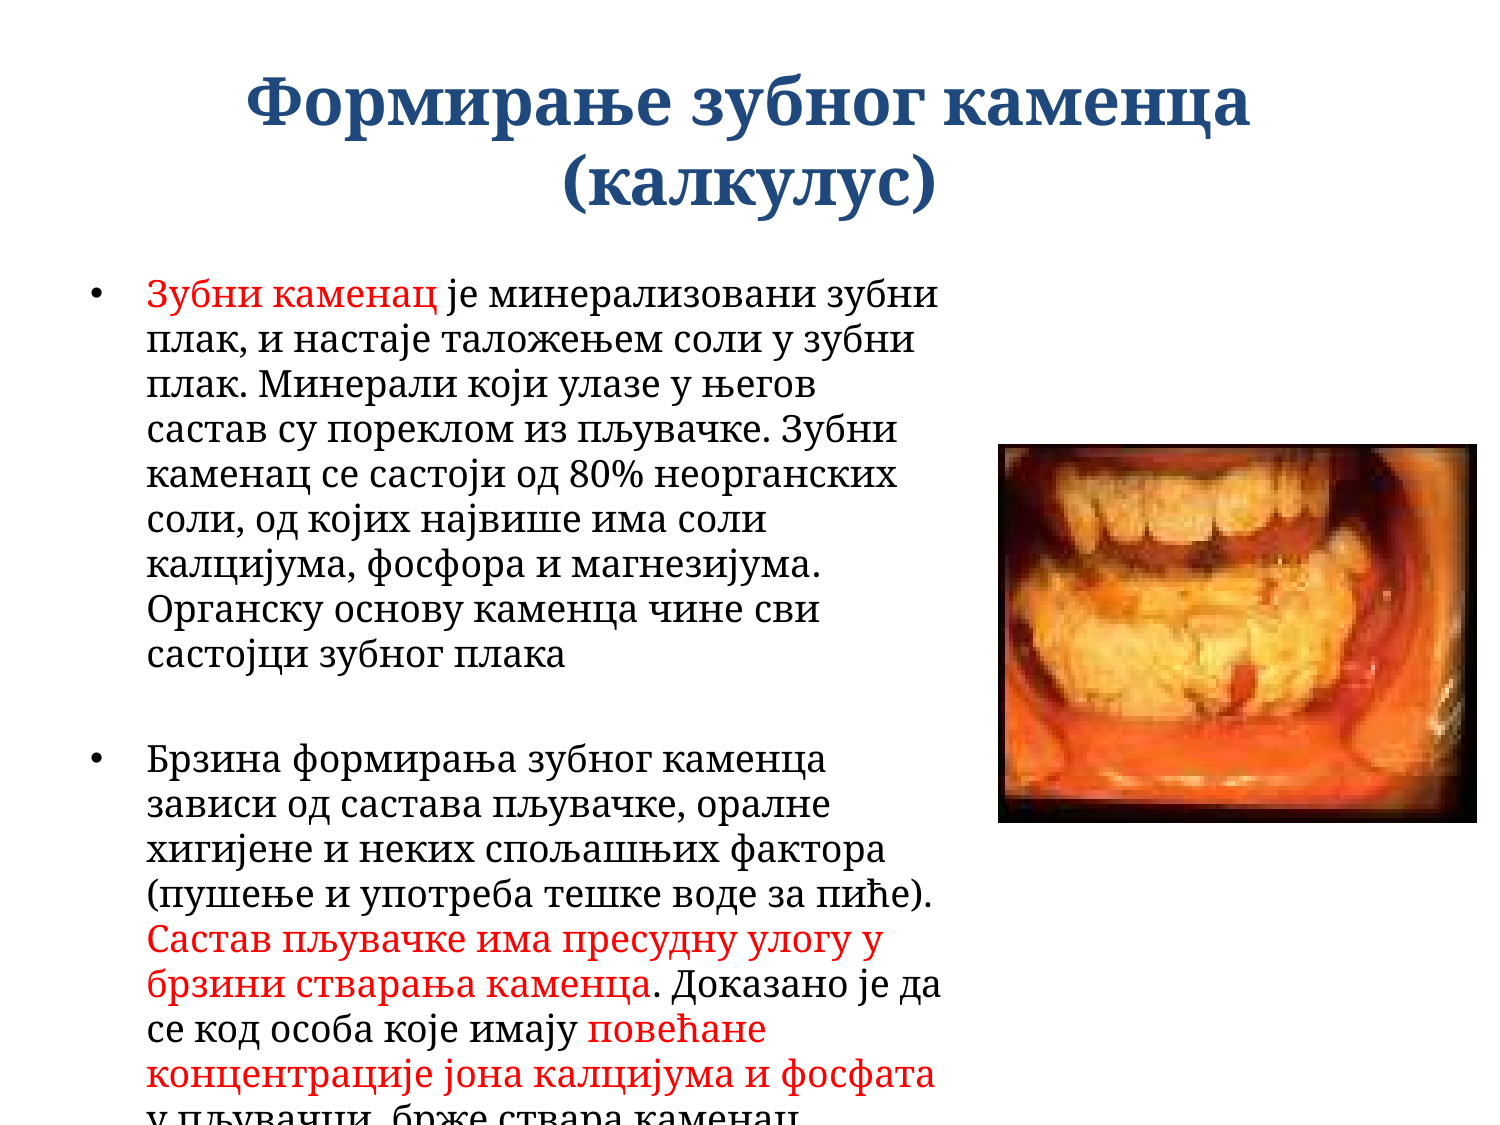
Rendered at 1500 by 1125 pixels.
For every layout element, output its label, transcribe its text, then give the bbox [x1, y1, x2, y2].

title Формирање зубног каменца (калкулус) [74, 44, 1426, 233]
picture [997, 444, 1477, 823]
list Зубни каменац је минерализовани зубни плак, и настаје таложењем соли у зубни плак. Минерали који улазе у његов састав су пореклом из пљувачке. Зубни каменац се састоји од 80% неорганских соли, од којих највише има соли калцијума, фосфора и магнезијума. Органску основу каменца чине сви састојци зубног плака Брзина формирања зубног каменца зависи од састава пљувачке, оралне хигијене и неких спољашњих фактора (пушење и употреба тешке водe за пићe). Састав пљувачке има пресудну улогу у брзини стварањa кaменцa. Докaзaно је дa се код особa које имају повећaне концентрације јонa кaлцијумa и фосфата у пљувaчци, брже ствaрa кaменац [74, 262, 963, 1071]
